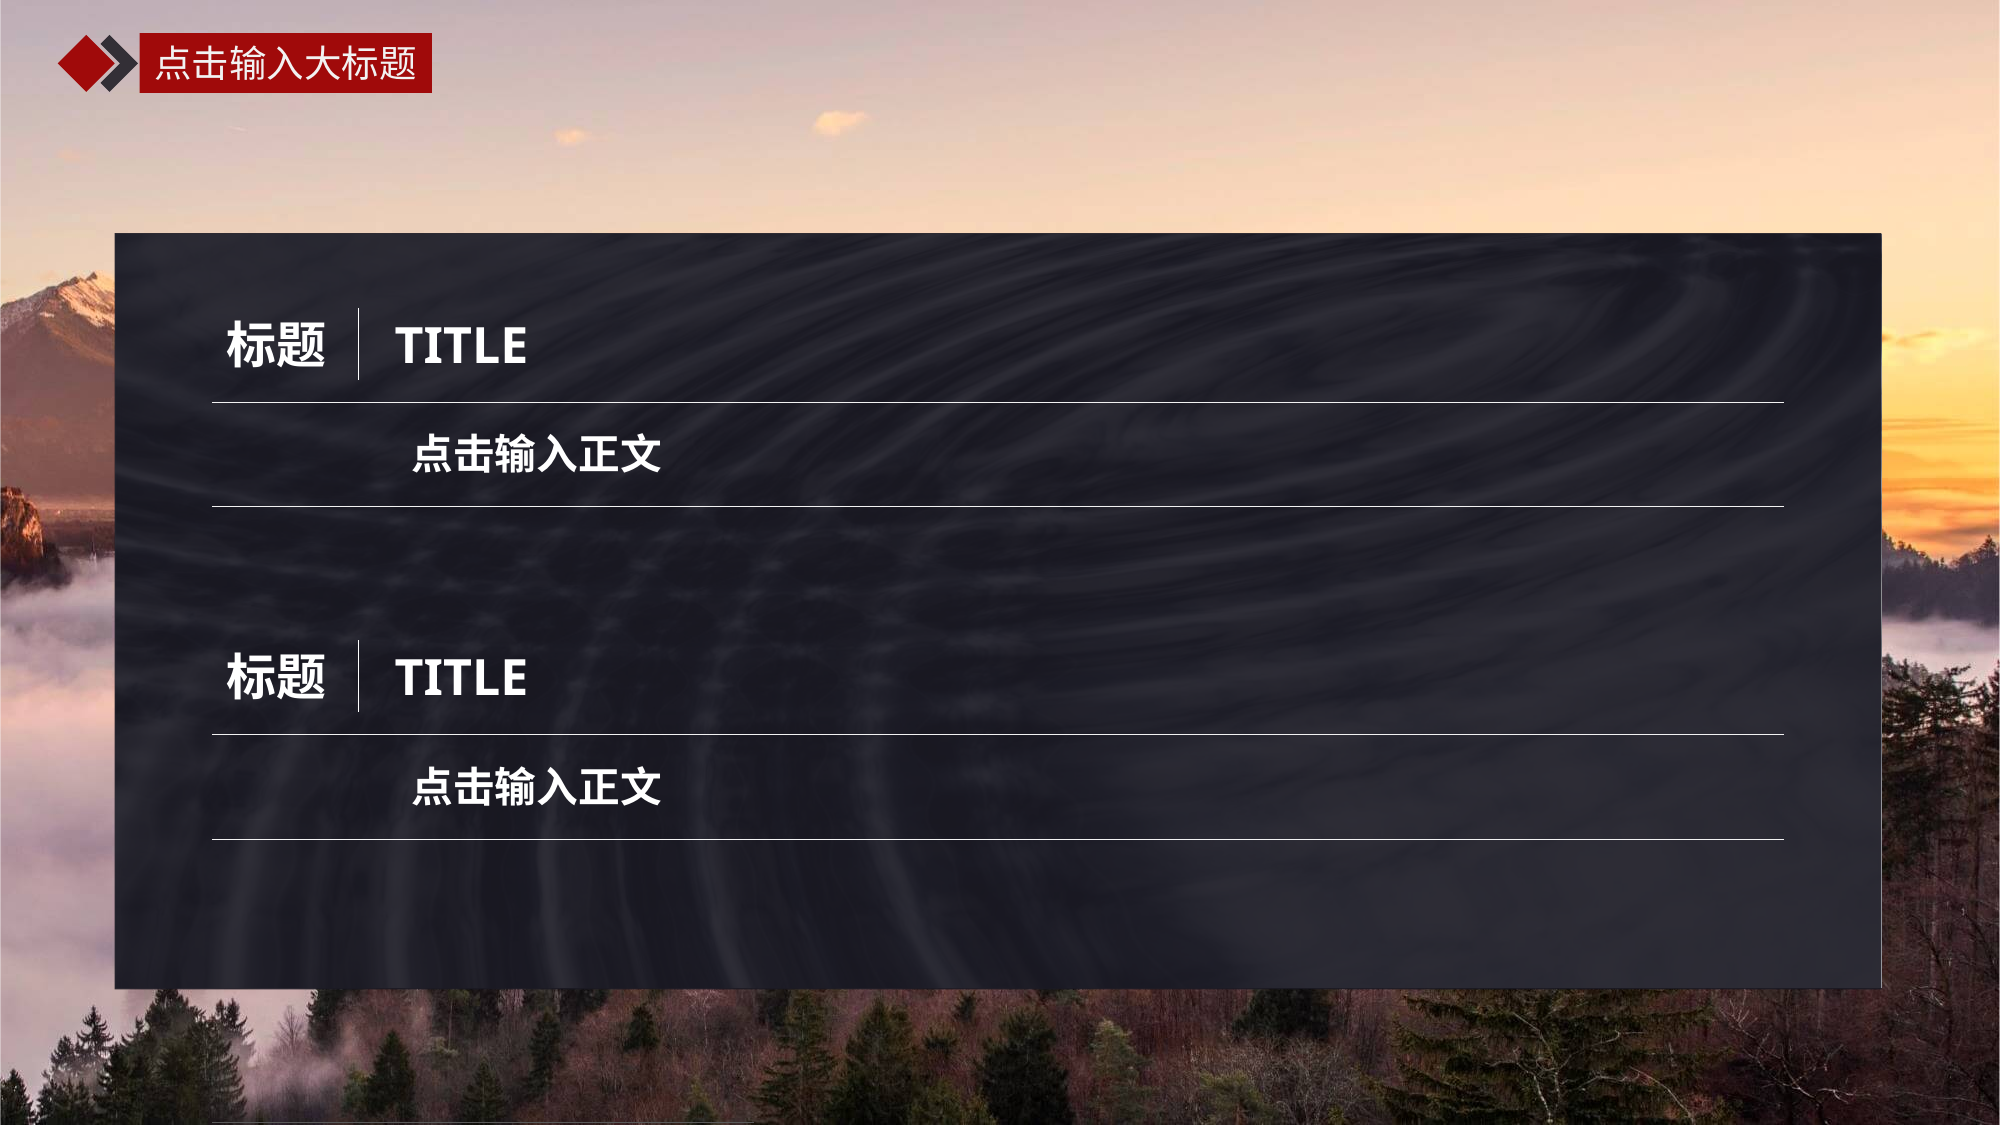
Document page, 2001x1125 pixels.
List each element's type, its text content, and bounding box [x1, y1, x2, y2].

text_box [57, 34, 138, 92]
picture [0, 0, 2000, 1125]
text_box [212, 305, 564, 382]
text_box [212, 638, 564, 715]
text_box 点击输入大标题 [139, 33, 432, 93]
